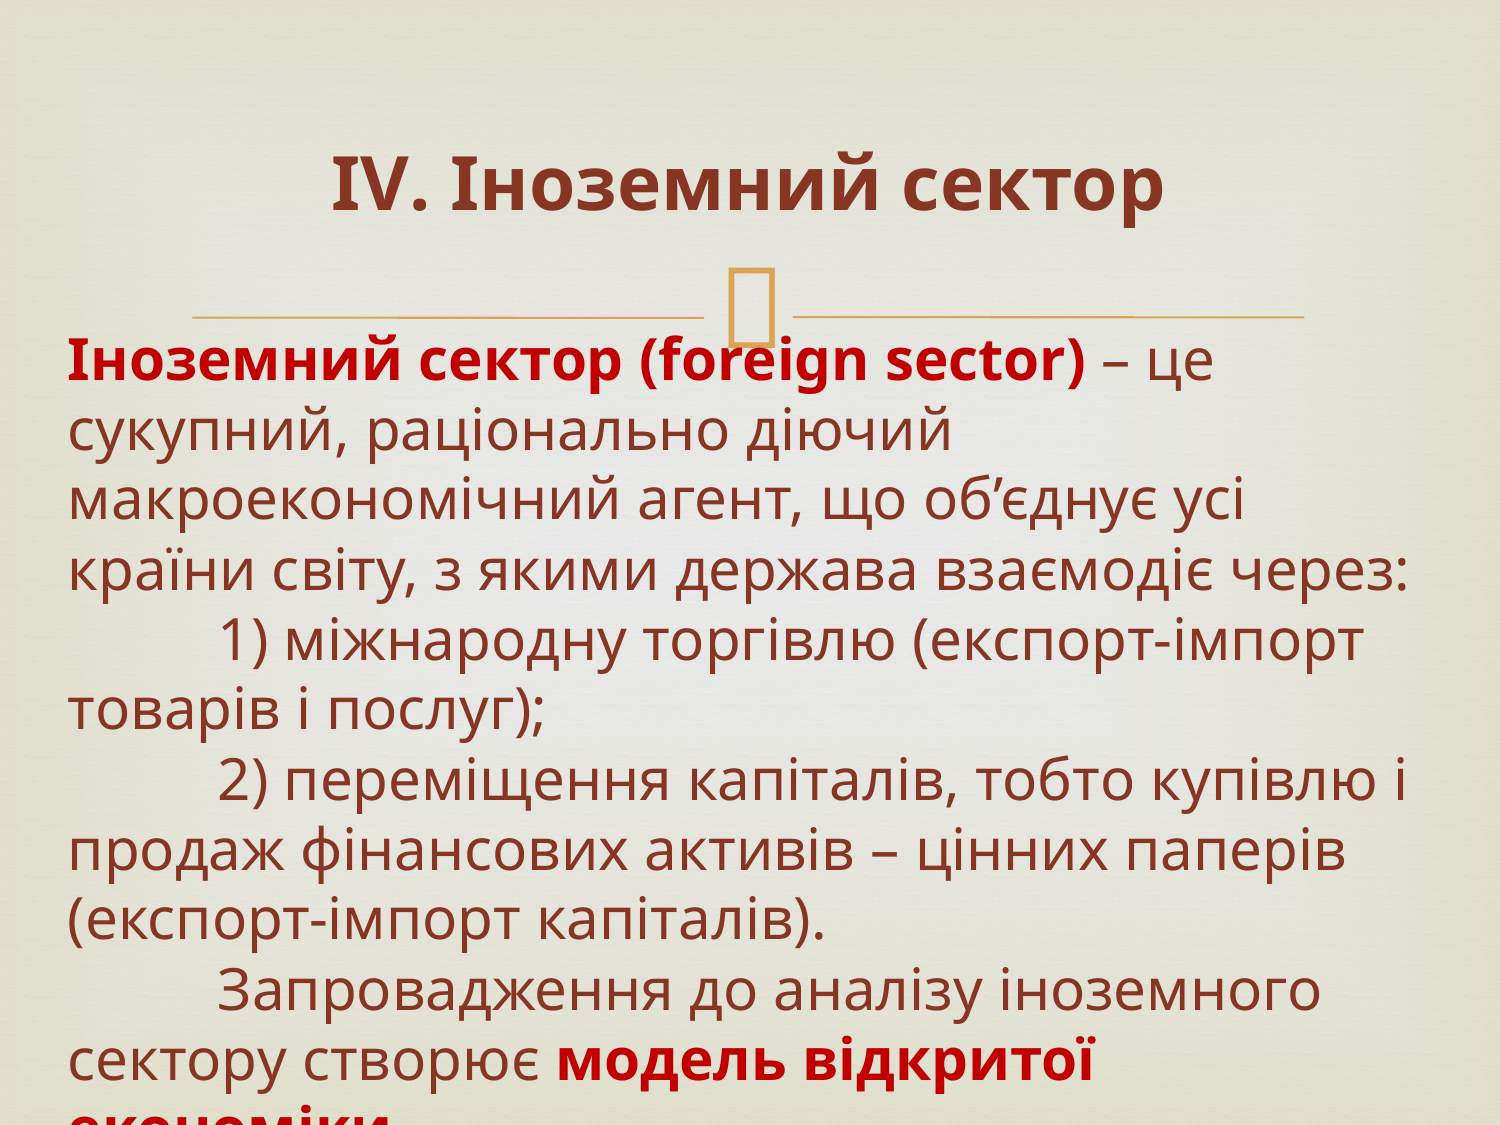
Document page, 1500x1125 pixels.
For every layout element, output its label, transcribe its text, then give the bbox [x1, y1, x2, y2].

text_box Іноземний сектор (foreign sector) – це сукупний, раціонально діючий макроекономічний агент, що об’єднує усі країни світу, з якими держава взаємодіє через: 1) міжнародну торгівлю (експорт-імпорт товарів і послуг); 2) переміщення капіталів, тобто купівлю і продаж фінансових активів – цінних паперів (експорт-імпорт капіталів). Запровадження до аналізу іноземного сектору створює модель відкритої економіки [53, 314, 1447, 1125]
title IV. Іноземний сектор [112, 93, 1386, 267]
